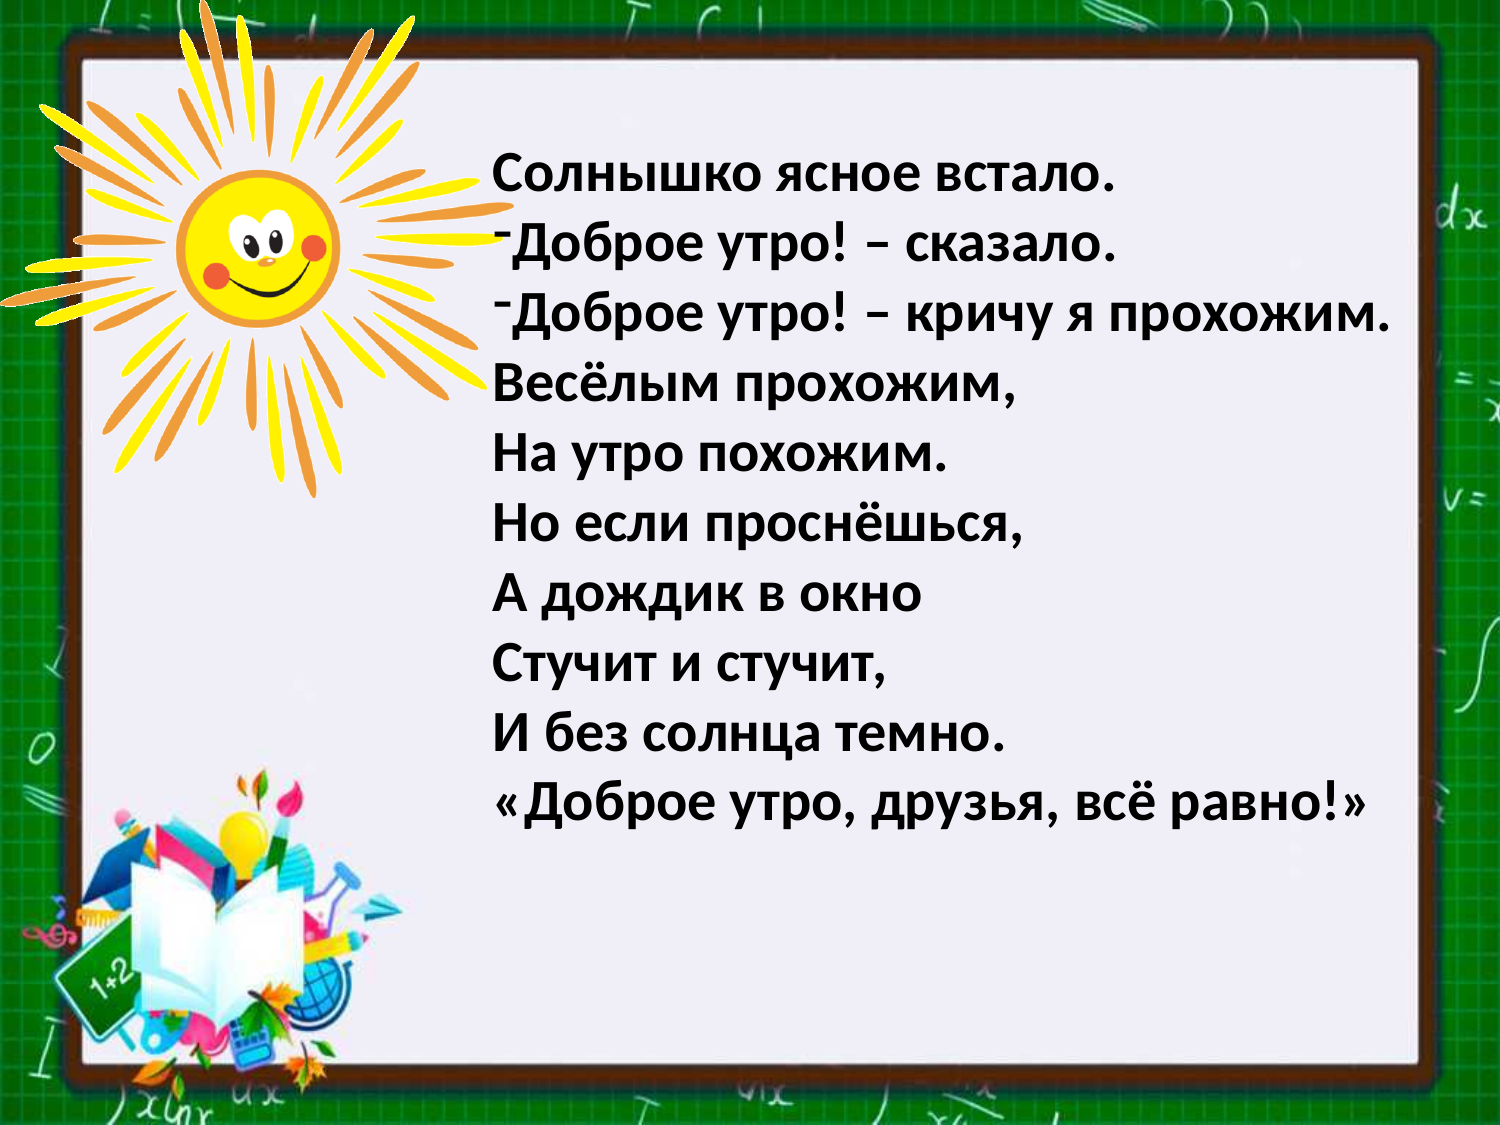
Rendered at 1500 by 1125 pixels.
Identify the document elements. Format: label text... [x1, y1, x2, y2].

picture [0, 0, 1500, 1125]
text_box Солнышко ясное встало. Доброе утро! – сказало. Доброе утро! – кричу я прохожим. Весёлым прохожим, На утро похожим. Но если проснёшься, А дождик в окно Стучит и стучит, И без солнца темно. «Доброе утро, друзья, всё равно!» [478, 125, 1500, 840]
